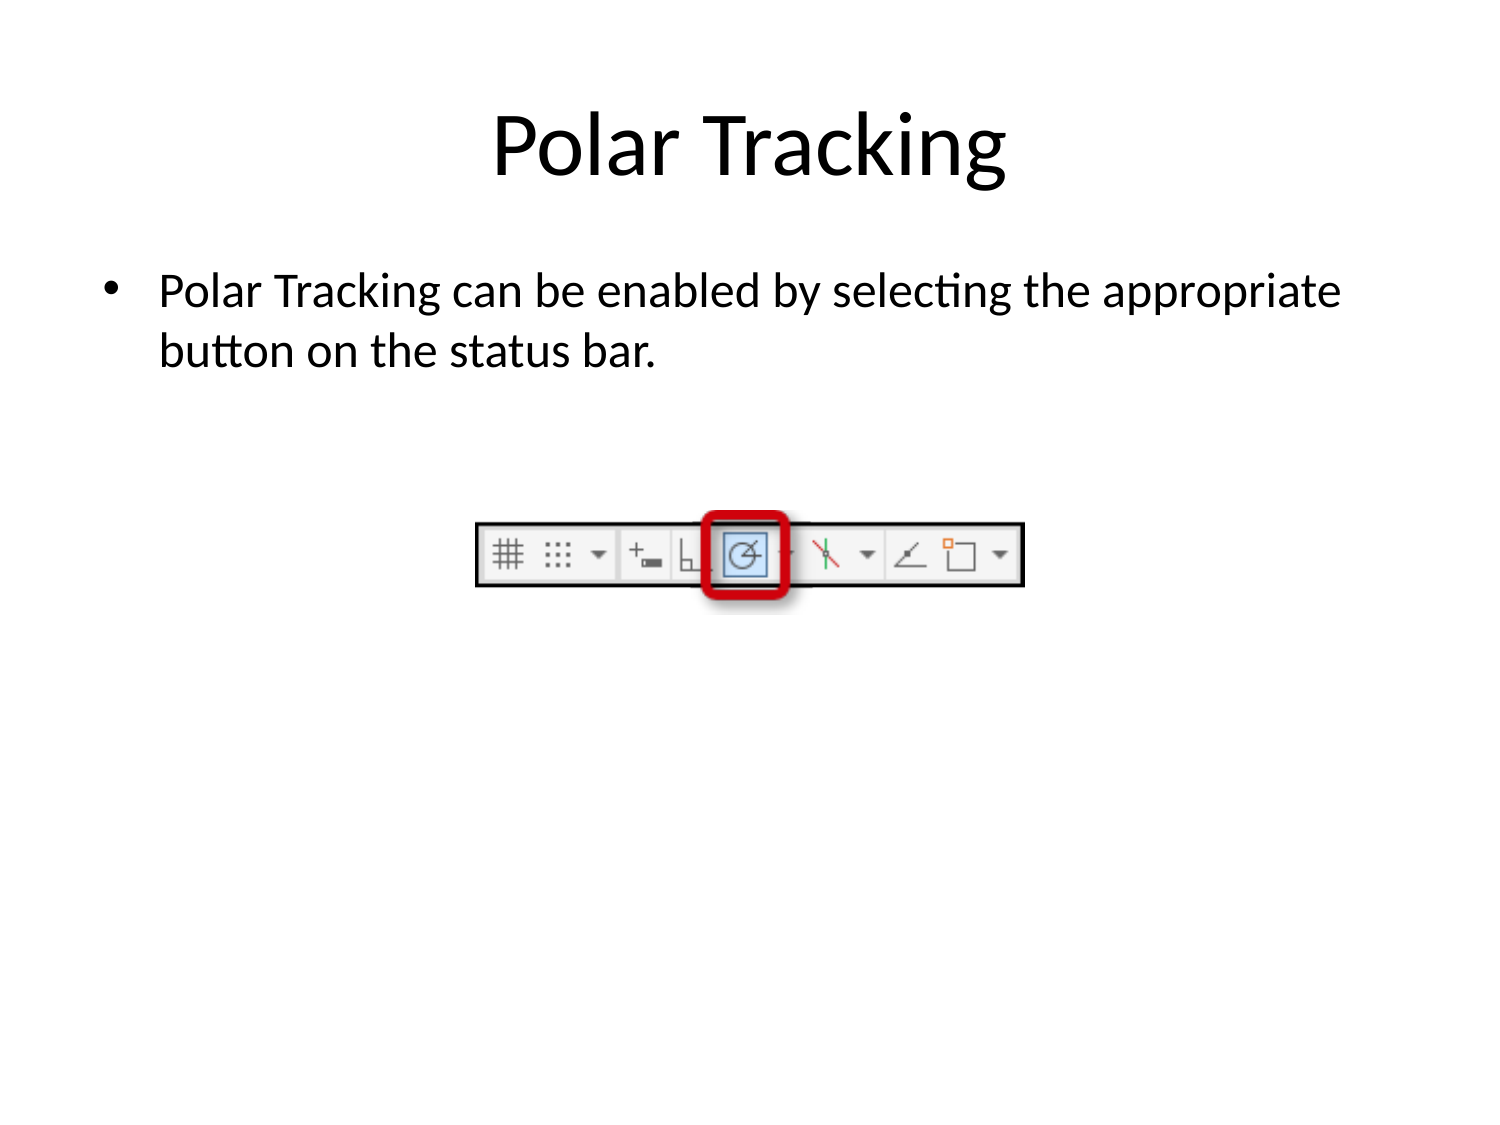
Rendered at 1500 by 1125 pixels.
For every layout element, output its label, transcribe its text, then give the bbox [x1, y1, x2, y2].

title Polar Tracking [75, 45, 1425, 233]
list Polar Tracking can be enabled by selecting the appropriate button on the status bar. [87, 249, 1438, 950]
picture [475, 510, 1025, 615]
